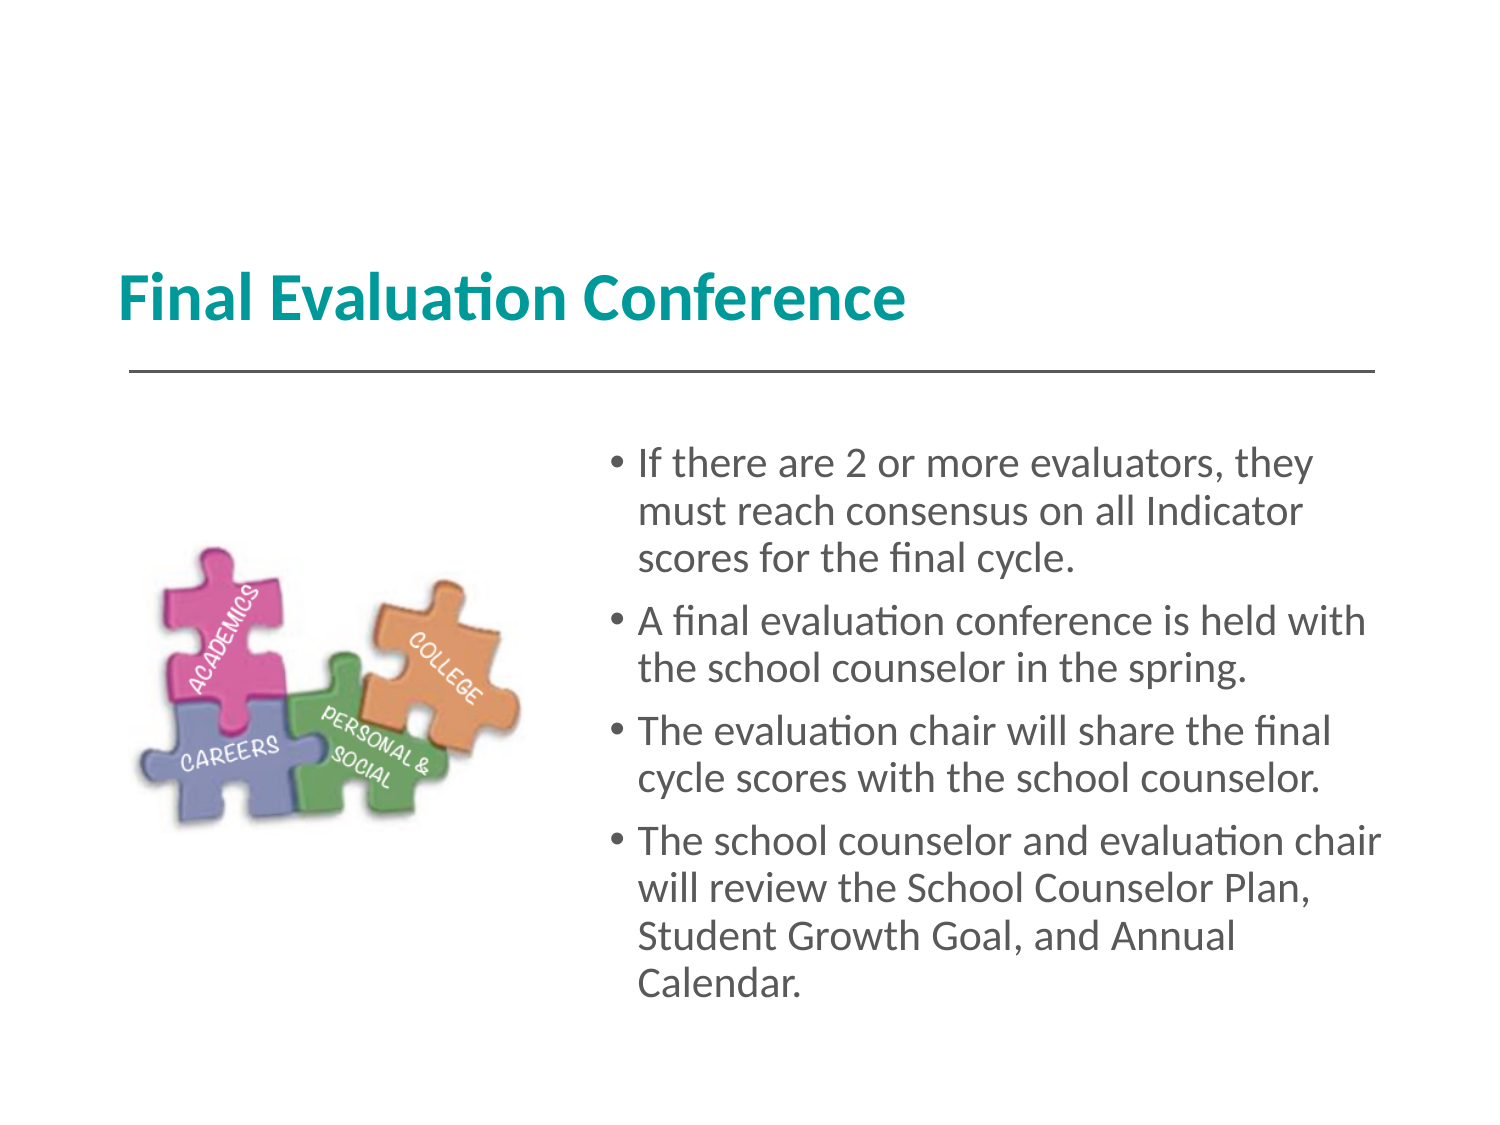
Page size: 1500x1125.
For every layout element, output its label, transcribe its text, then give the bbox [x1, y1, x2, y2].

picture [128, 540, 525, 835]
title Final Evaluation Conference [118, 160, 1421, 335]
list If there are 2 or more evaluators, they must reach consensus on all Indicator scores for the final cycle. A final evaluation conference is held with the school counselor in the spring. The evaluation chair will share the final cycle scores with the school counselor. The school counselor and evaluation chair will review the School Counselor Plan, Student Growth Goal, and Annual Calendar. [609, 440, 1383, 1091]
